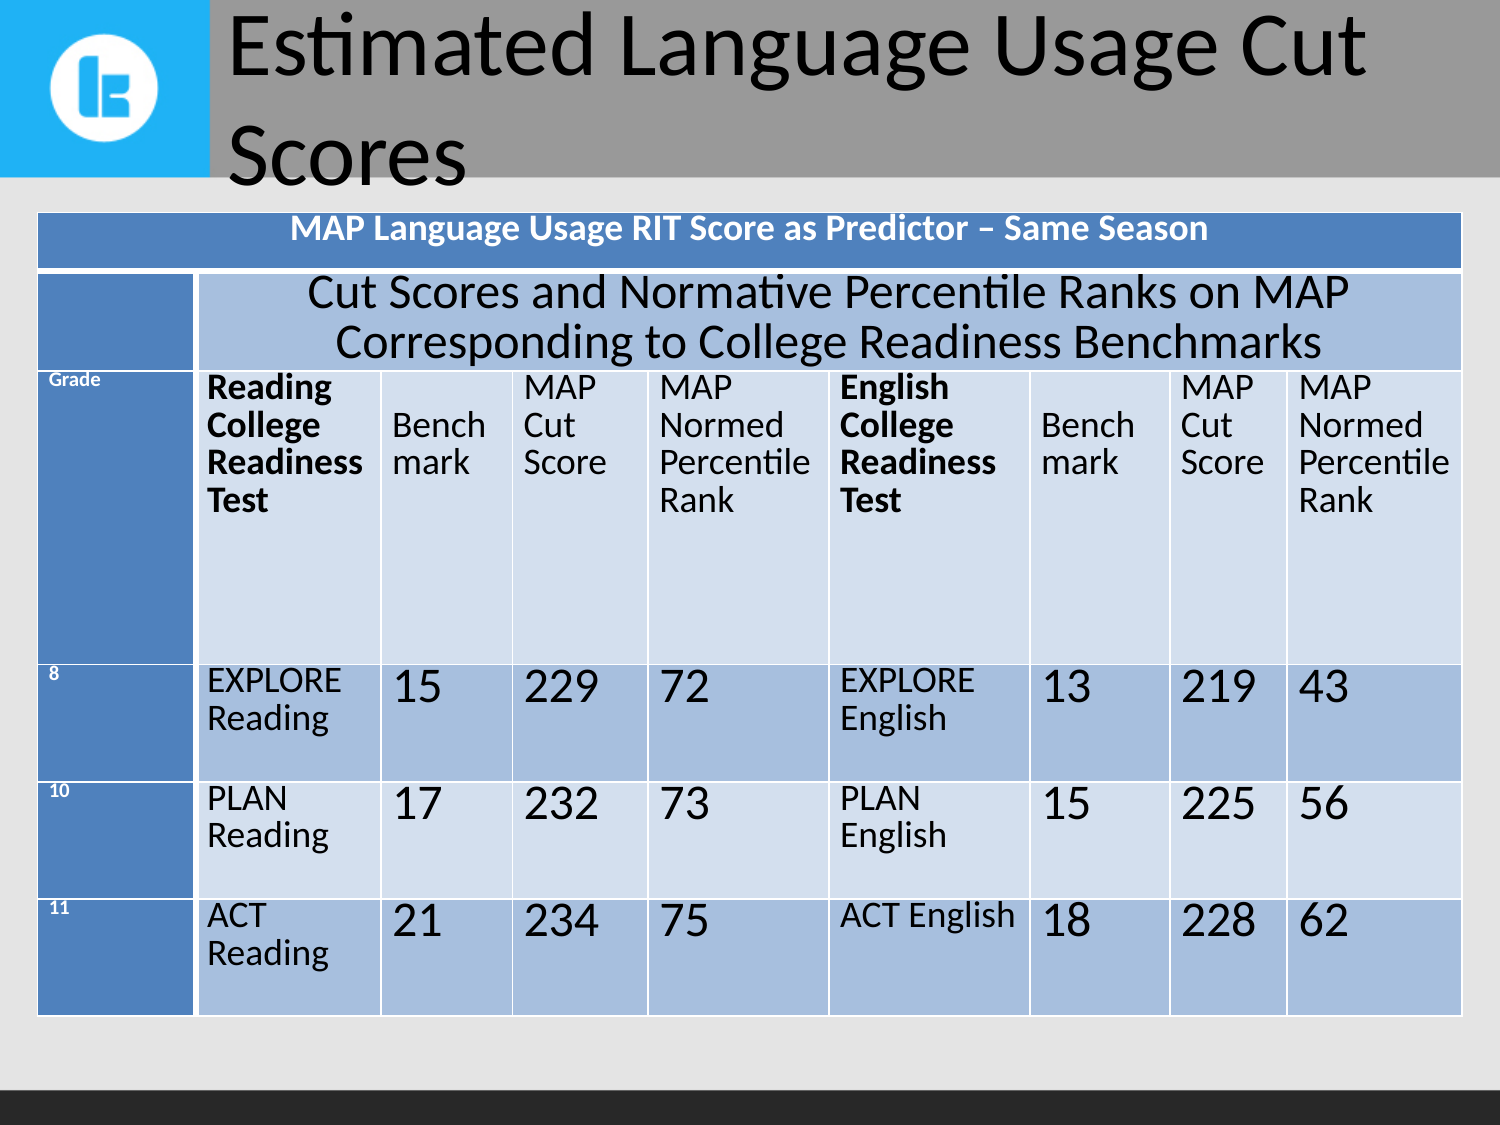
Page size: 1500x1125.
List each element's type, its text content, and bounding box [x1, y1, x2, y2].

table_cell 15 [1031, 783, 1169, 898]
table_cell 228 [1171, 900, 1286, 1015]
table_cell EXPLORE English [830, 665, 1029, 781]
table_cell 229 [513, 665, 647, 781]
table_cell Cut Scores and Normative Percentile Ranks on MAP Corresponding to College Readiness Benchmarks [199, 274, 1461, 370]
table_cell PLAN English [830, 783, 1029, 898]
table_cell 10 [38, 783, 193, 898]
table_cell English College Readiness Test [830, 372, 1029, 664]
table_cell Reading College Readiness Test [199, 372, 380, 664]
table_header MAP Language Usage RIT Score as Predictor – Same Season [38, 213, 1461, 268]
table_cell Benchmark [382, 372, 512, 664]
table_cell MAP Normed Percentile Rank [649, 372, 828, 664]
table_cell MAP Cut Score [1171, 372, 1286, 664]
picture [0, 0, 1500, 1125]
table_cell 21 [382, 900, 512, 1015]
table_cell 11 [38, 900, 193, 1015]
table_cell 15 [382, 665, 512, 781]
table_cell 17 [382, 783, 512, 898]
table_cell 225 [1171, 783, 1286, 898]
table_cell 8 [38, 665, 193, 781]
table_cell 234 [513, 900, 647, 1015]
table_cell 75 [649, 900, 828, 1015]
table_cell PLAN Reading [199, 783, 380, 898]
table_cell 73 [649, 783, 828, 898]
table_cell 219 [1171, 665, 1286, 781]
table_cell 232 [513, 783, 647, 898]
table_cell 56 [1288, 783, 1461, 898]
table_cell ACT English [830, 900, 1029, 1015]
table_cell 43 [1288, 665, 1461, 781]
table_cell EXPLORE Reading [199, 665, 380, 781]
table_cell 72 [649, 665, 828, 781]
title Estimated Language Usage Cut Scores [212, 0, 1438, 188]
table_cell 62 [1288, 900, 1461, 1015]
table_cell [38, 274, 193, 370]
table_cell ACT Reading [199, 900, 380, 1015]
table_cell 18 [1031, 900, 1169, 1015]
table_cell Grade [38, 372, 193, 664]
table_cell MAP Normed Percentile Rank [1288, 372, 1461, 664]
table_cell 13 [1031, 665, 1169, 781]
table_cell Benchmark [1031, 372, 1169, 664]
table_cell MAP Cut Score [513, 372, 647, 664]
